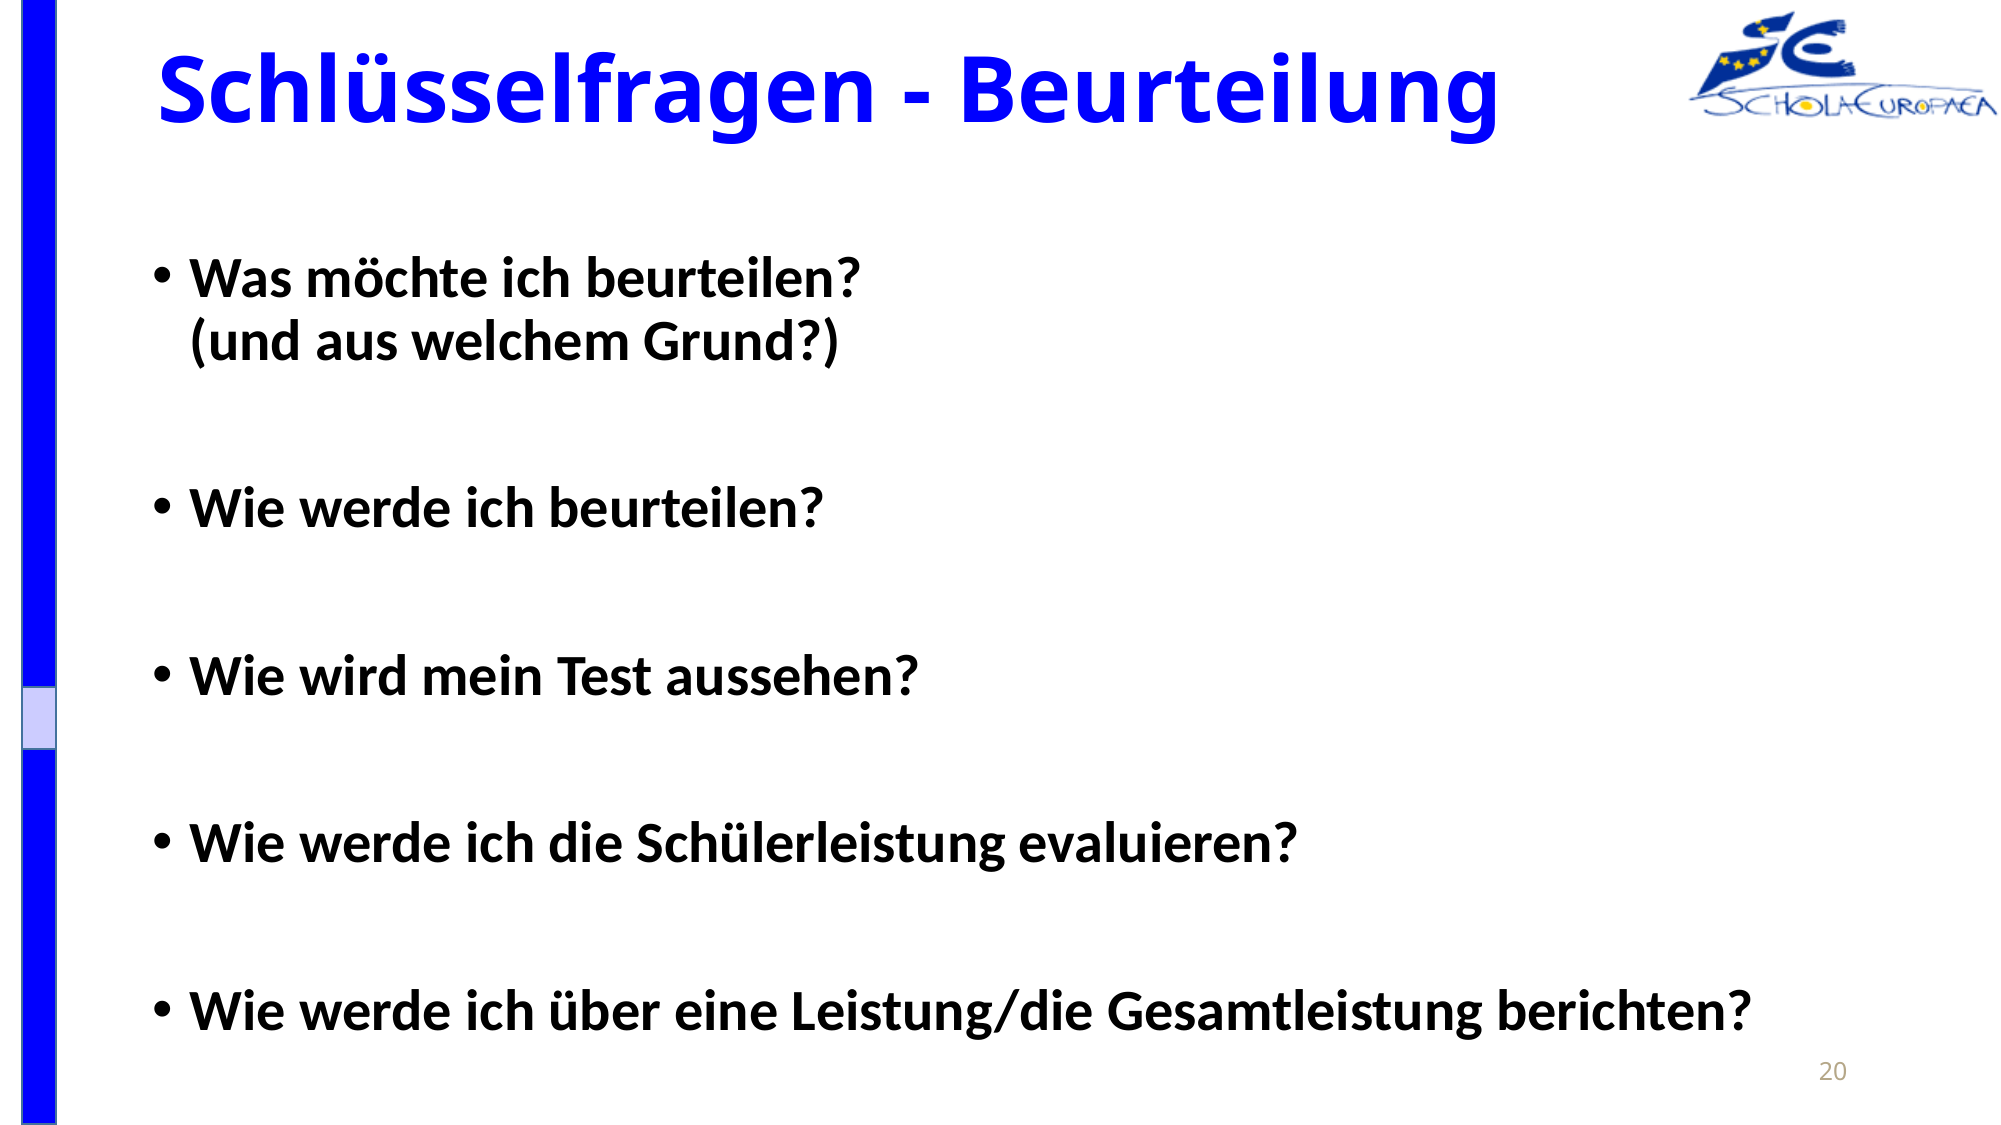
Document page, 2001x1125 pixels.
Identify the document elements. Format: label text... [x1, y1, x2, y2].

slide_number 20 [1412, 1042, 1863, 1103]
text_box Schlüsselfragen - Beurteilung [142, 35, 1578, 253]
text_box [21, 0, 57, 686]
text_box [21, 750, 57, 1125]
text_box [21, 686, 57, 750]
list Was möchte ich beurteilen? (und aus welchem Grund?) Wie werde ich beurteilen? Wie wird mein Test aussehen? Wie werde ich die Schülerleistung evaluieren? Wie werde ich über eine Leistung/die Gesamtleistung berichten? [137, 239, 1908, 1057]
picture [1687, 9, 2000, 121]
